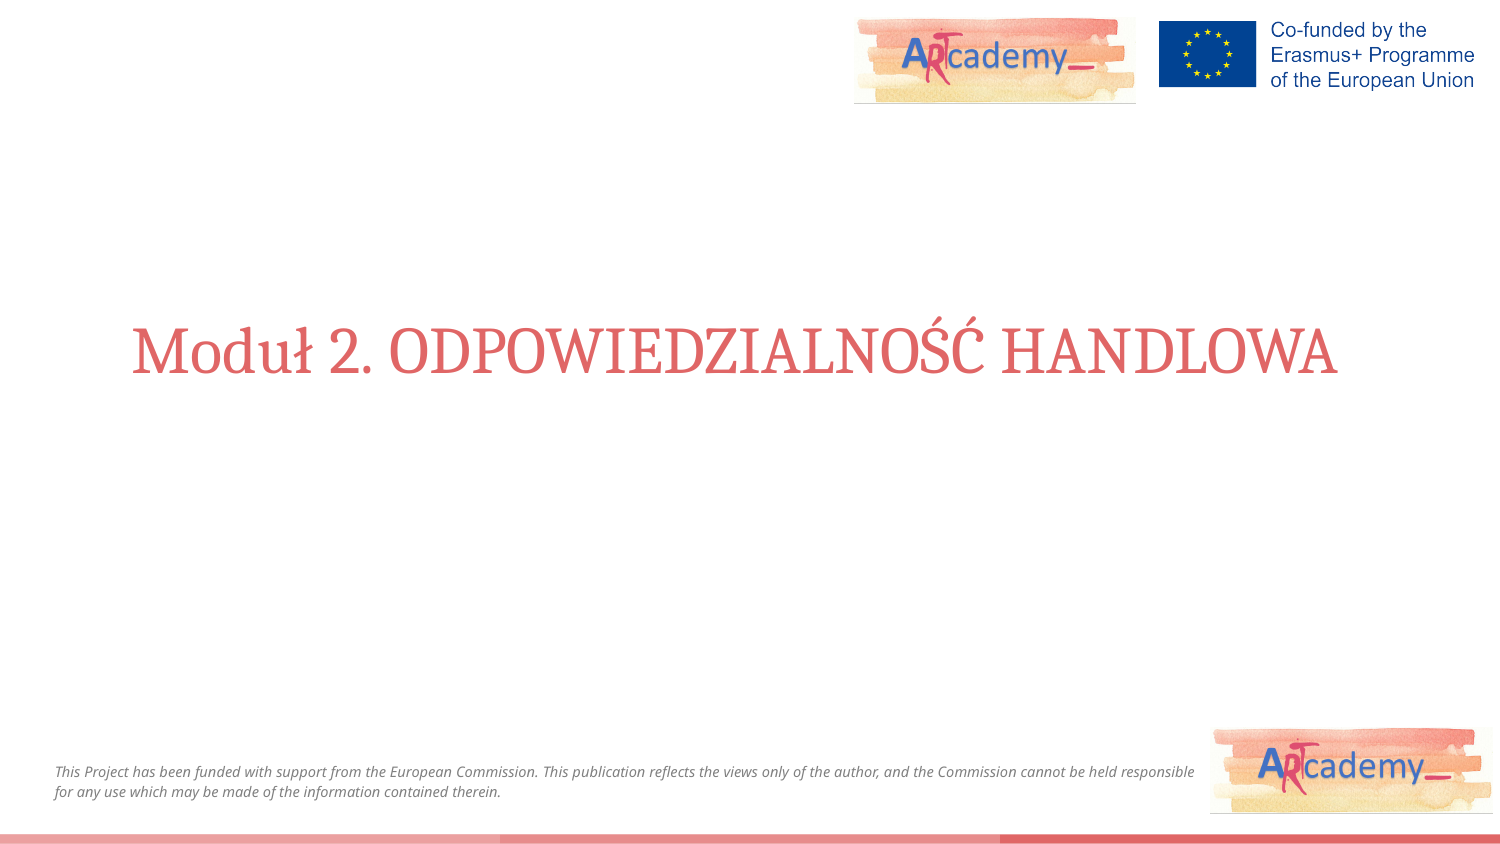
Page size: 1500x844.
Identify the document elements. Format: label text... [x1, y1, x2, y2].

picture [854, 0, 1137, 134]
picture [1158, 21, 1474, 91]
text_box This Project has been funded with support from the European Commission. This publication reflects the views only of the author, and the Commission cannot be held responsible for any use which may be made of the information contained therein. [39, 754, 1205, 799]
title Moduł 2. ODPOWIEDZIALNOŚĆ HANDLOWA [77, 292, 1394, 553]
picture [1210, 709, 1493, 844]
